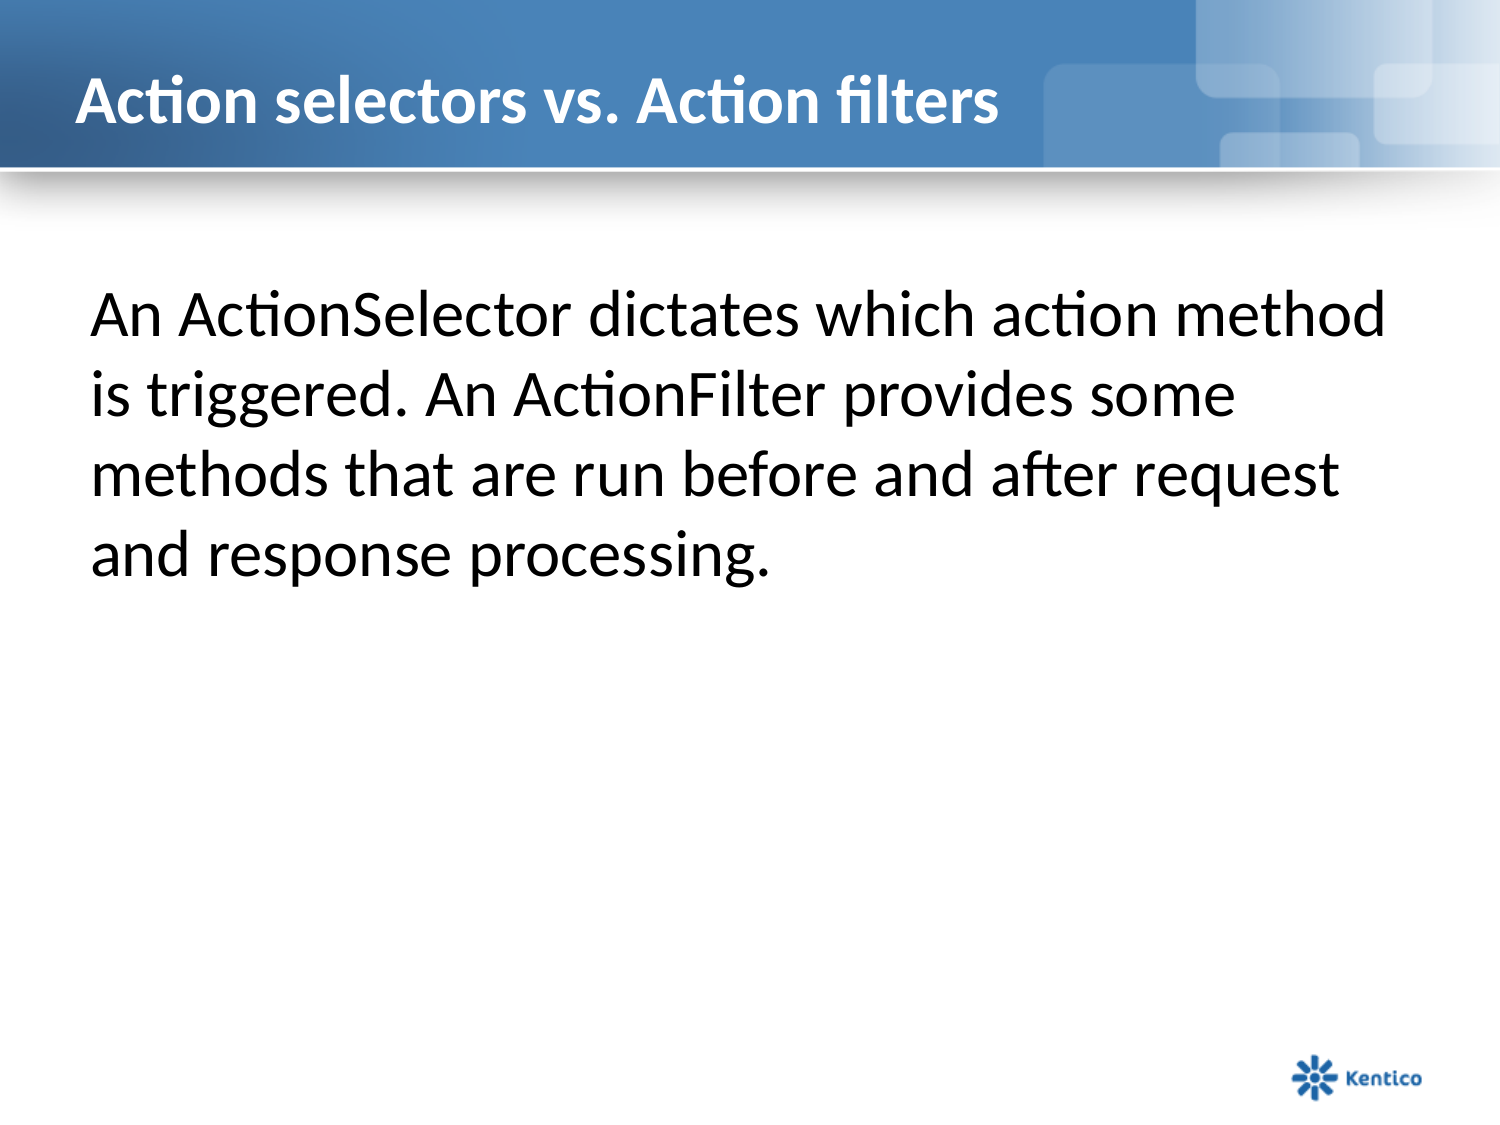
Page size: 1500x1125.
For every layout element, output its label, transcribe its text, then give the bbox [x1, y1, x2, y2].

title Action selectors vs. Action filters [75, 54, 1425, 149]
picture [0, 0, 1500, 1125]
list An ActionSelector dictates which action method is triggered. An ActionFilter provides some methods that are run before and after request and response processing. [75, 262, 1425, 1005]
